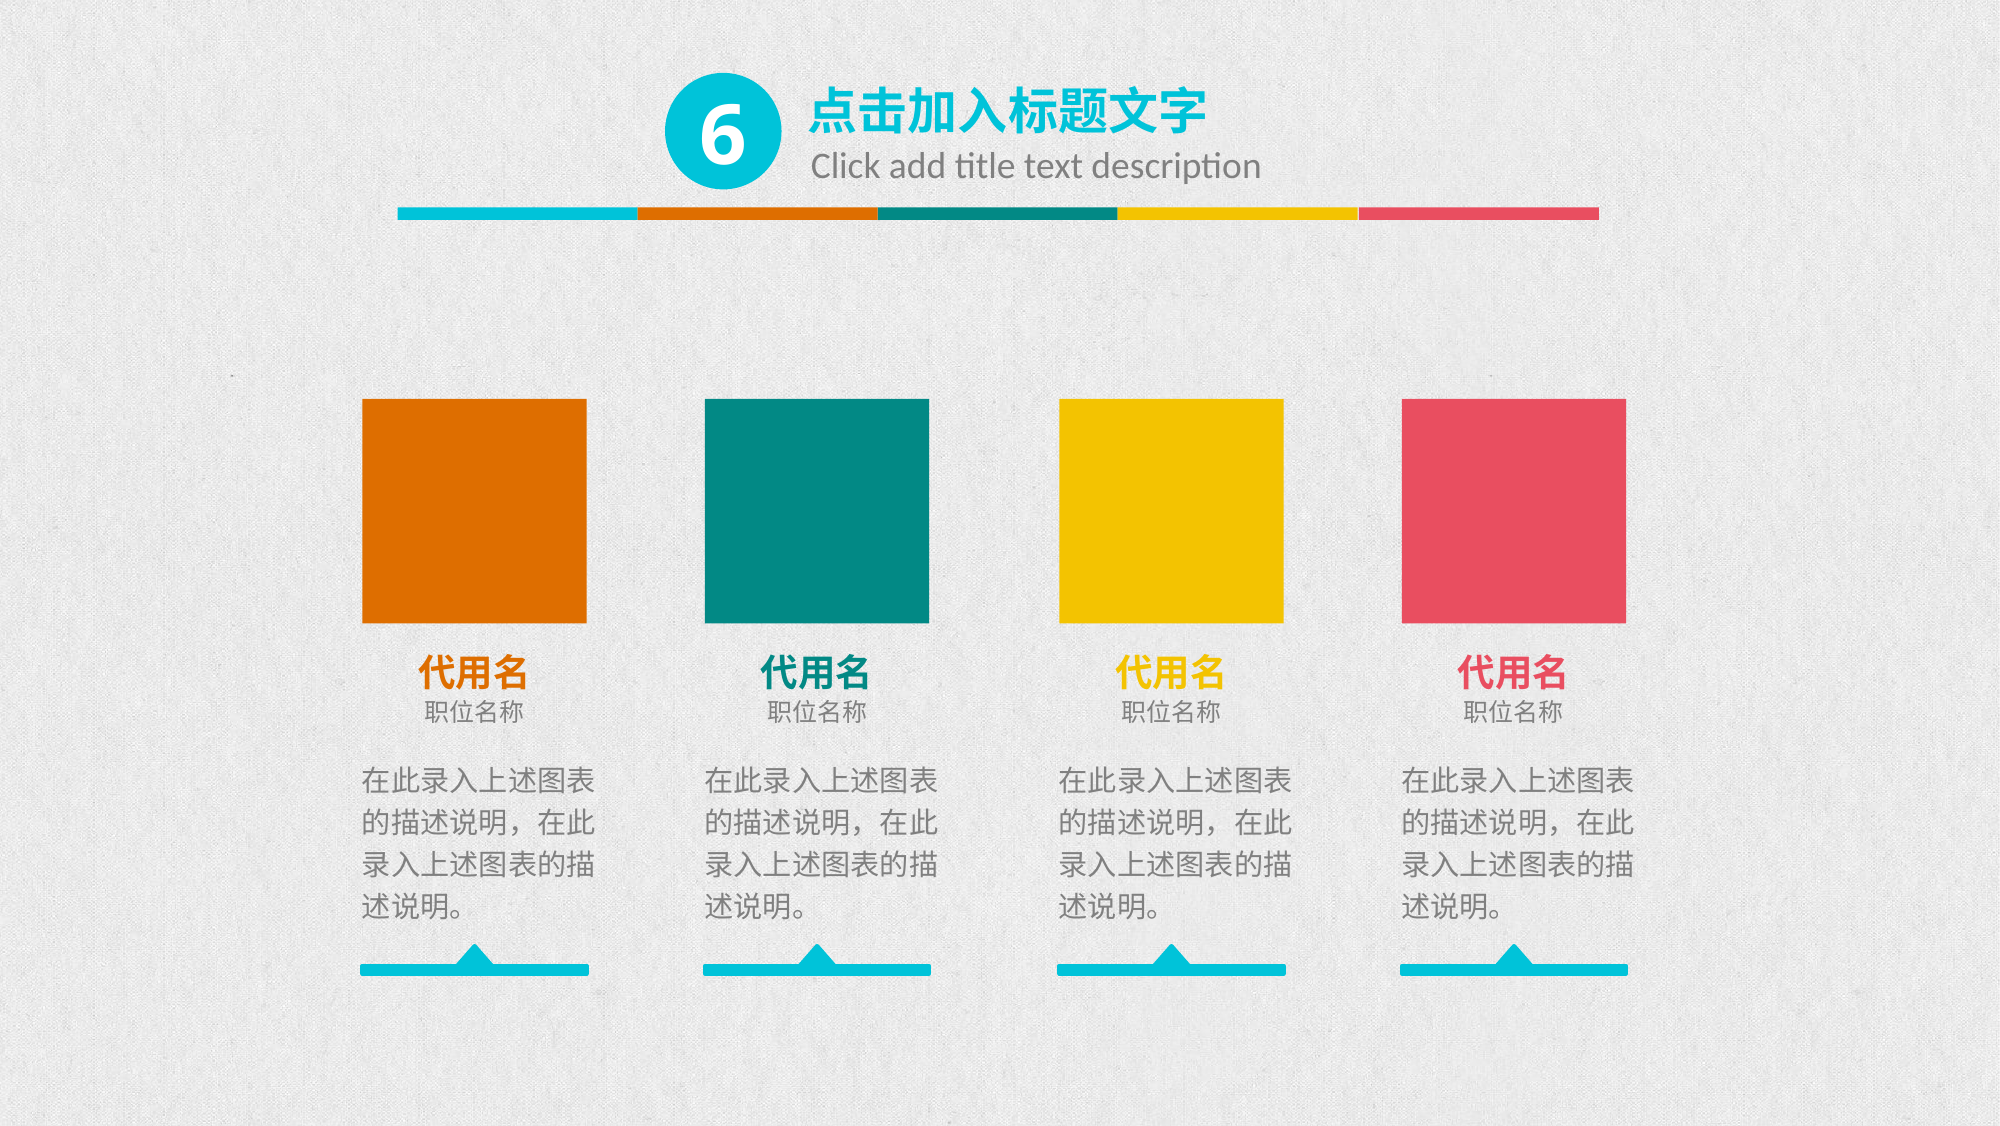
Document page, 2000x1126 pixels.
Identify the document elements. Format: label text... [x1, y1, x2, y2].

text_box 职位名称 [362, 690, 587, 732]
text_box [1059, 945, 1284, 974]
picture [0, 0, 2000, 1126]
text_box 在此录入上述图表的描述说明，在此录入上述图表的描述说明。 [350, 749, 623, 929]
text_box 代用名 [1059, 643, 1284, 690]
text_box 职位名称 [1059, 690, 1284, 732]
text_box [664, 72, 1300, 195]
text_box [397, 207, 1600, 221]
text_box 代用名 [704, 643, 930, 690]
text_box [703, 397, 931, 625]
text_box 代用名 [362, 643, 587, 690]
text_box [704, 945, 930, 974]
text_box 在此录入上述图表的描述说明，在此录入上述图表的描述说明。 [1047, 749, 1320, 929]
text_box 在此录入上述图表的描述说明，在此录入上述图表的描述说明。 [693, 749, 965, 929]
text_box [360, 397, 589, 625]
text_box 代用名 [1401, 643, 1627, 690]
text_box [1057, 397, 1286, 625]
text_box 职位名称 [1401, 690, 1627, 732]
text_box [1401, 945, 1627, 974]
text_box 职位名称 [704, 690, 930, 732]
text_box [362, 945, 587, 974]
text_box 在此录入上述图表的描述说明，在此录入上述图表的描述说明。 [1390, 749, 1662, 929]
text_box [1400, 397, 1628, 625]
